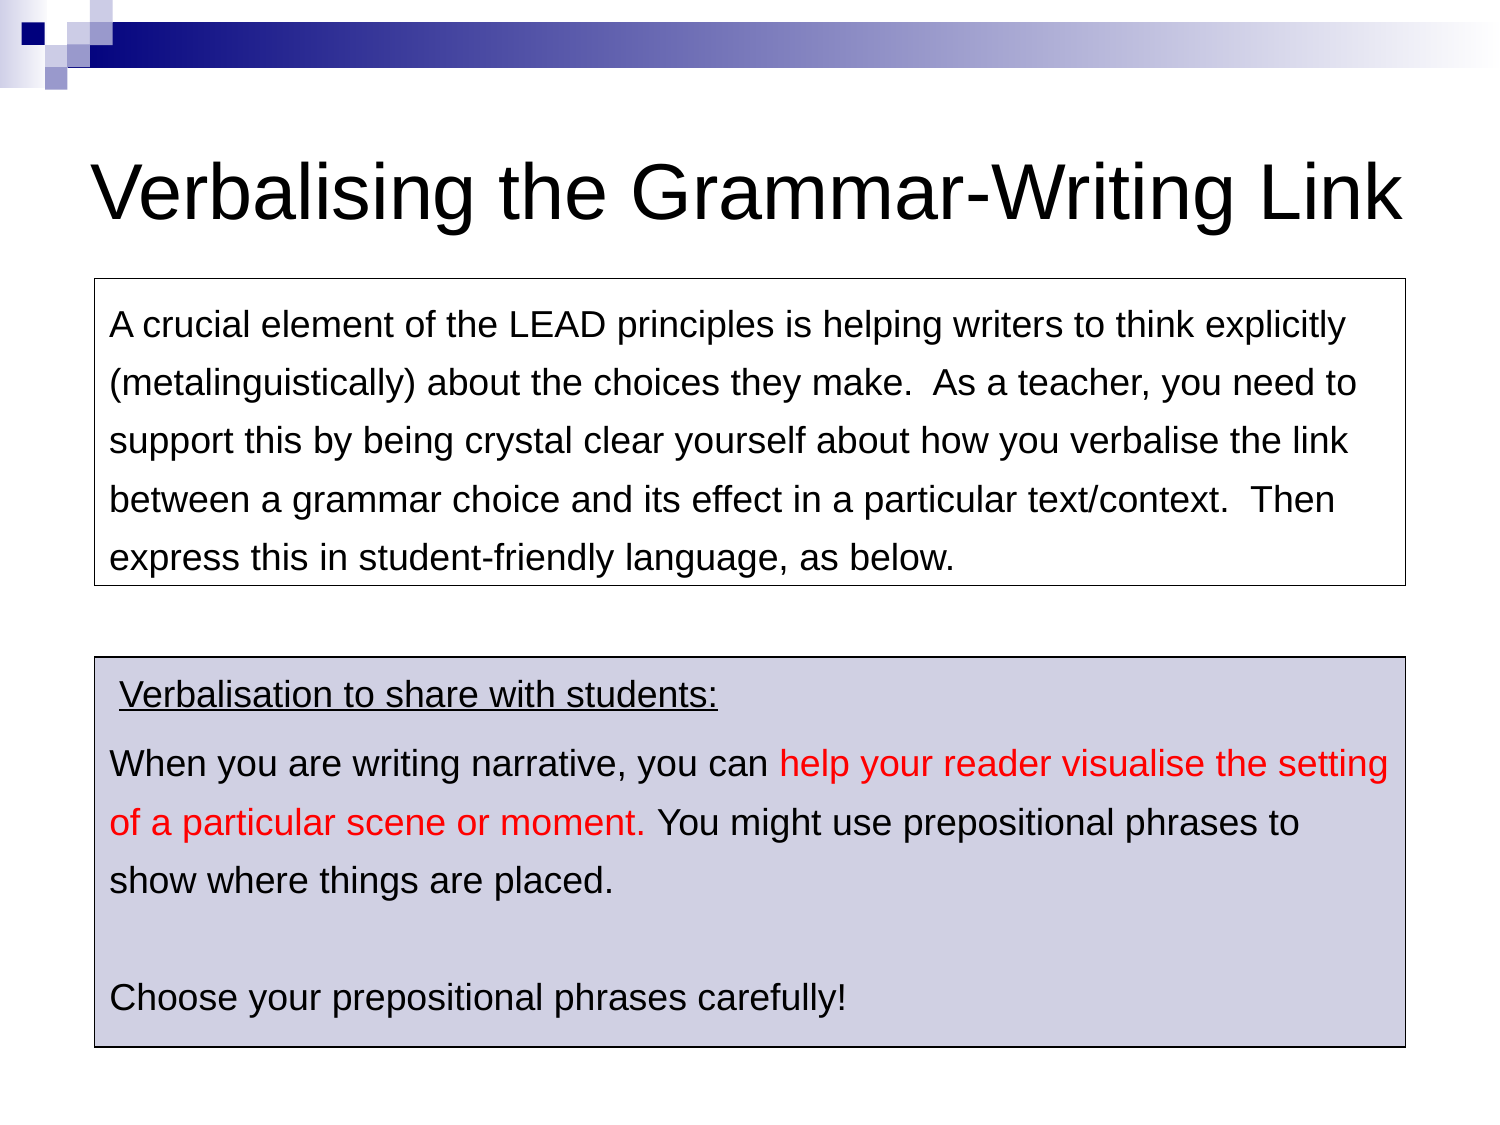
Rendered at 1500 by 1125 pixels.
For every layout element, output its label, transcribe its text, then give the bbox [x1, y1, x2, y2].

text_box A crucial element of the LEAD principles is helping writers to think explicitly (metalinguistically) about the choices they make. As a teacher, you need to support this by being crystal clear yourself about how you verbalise the link between a grammar choice and its effect in a particular text/context. Then express this in student-friendly language, as below. [94, 278, 1406, 586]
title Verbalising the Grammar-Writing Link [74, 74, 1483, 301]
list Verbalisation to share with students: When you are writing narrative, you can help your reader visualise the setting of a particular scene or moment. You might use prepositional phrases to show where things are placed. Choose your prepositional phrases carefully! [94, 656, 1406, 1048]
